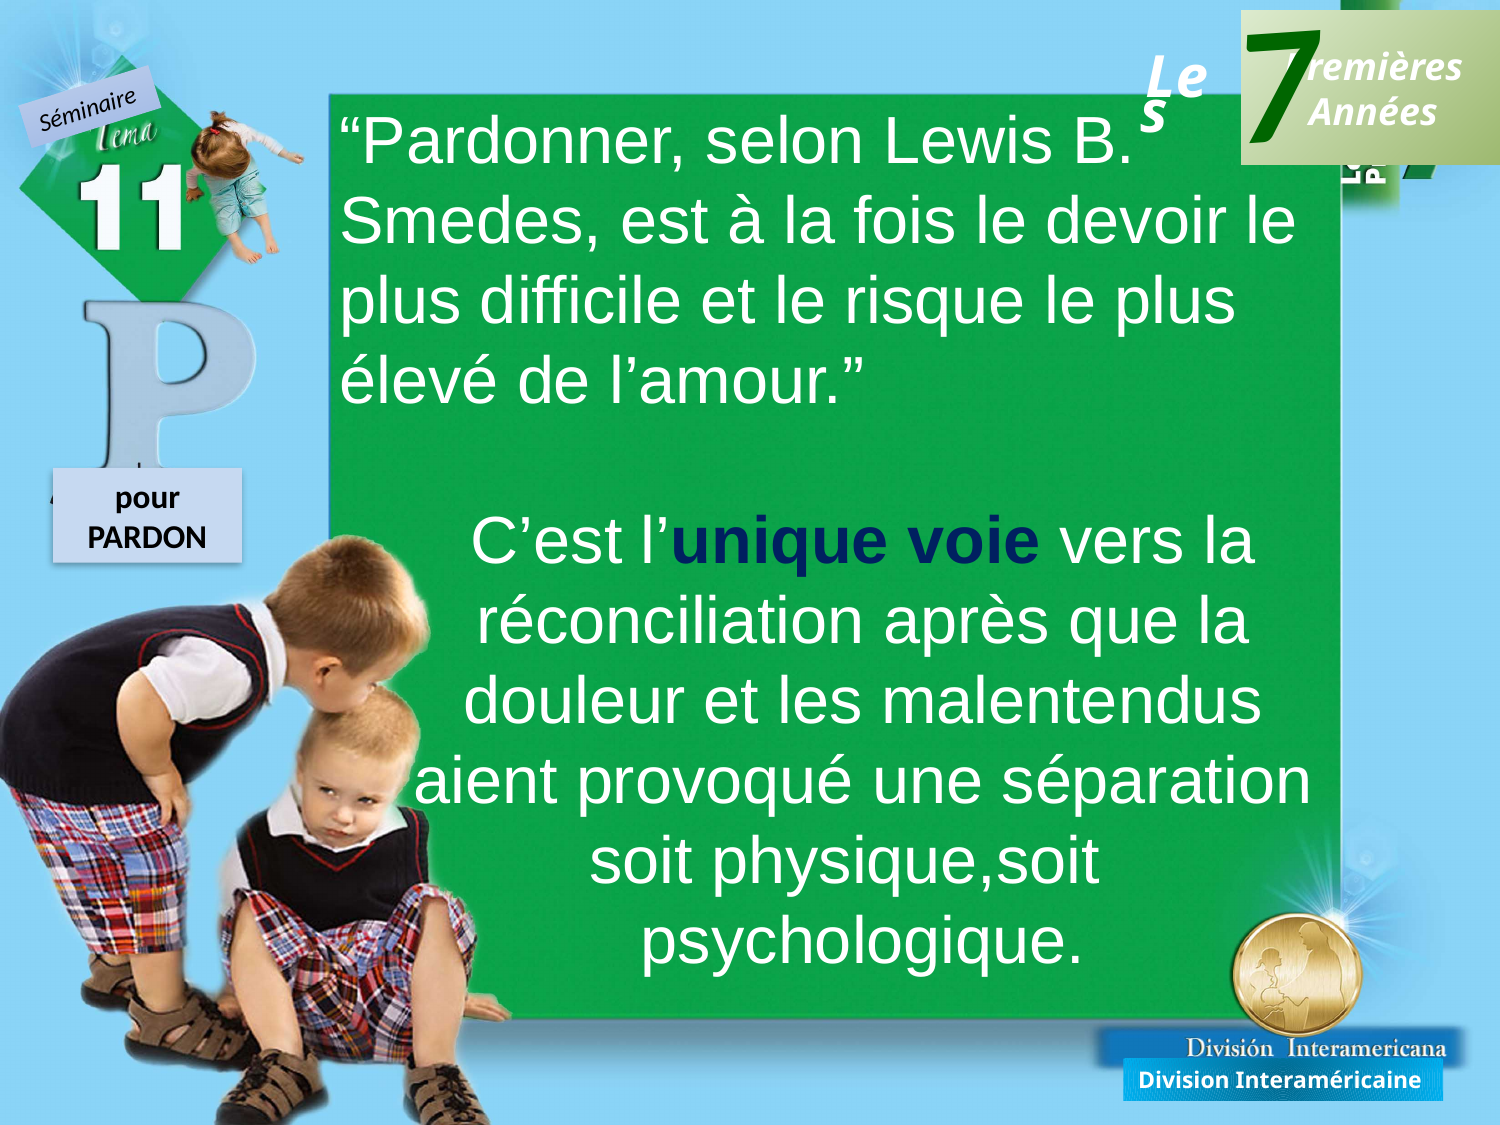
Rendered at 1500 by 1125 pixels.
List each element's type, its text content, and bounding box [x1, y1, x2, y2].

picture [0, 0, 1500, 1125]
text_box pour PARDON [53, 467, 242, 563]
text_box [1119, 0, 1500, 185]
text_box Séminaire [18, 65, 162, 149]
text_box “Pardonner, selon Lewis B. Smedes, est à la fois le devoir le plus difficile et le risque le plus élevé de l’amour.” C’est l’unique voie vers la réconciliation après que la douleur et les malentendus aient provoqué une séparation soit physique,soit psychologique. [324, 89, 1329, 985]
text_box Division Interaméricaine [1123, 1058, 1444, 1101]
